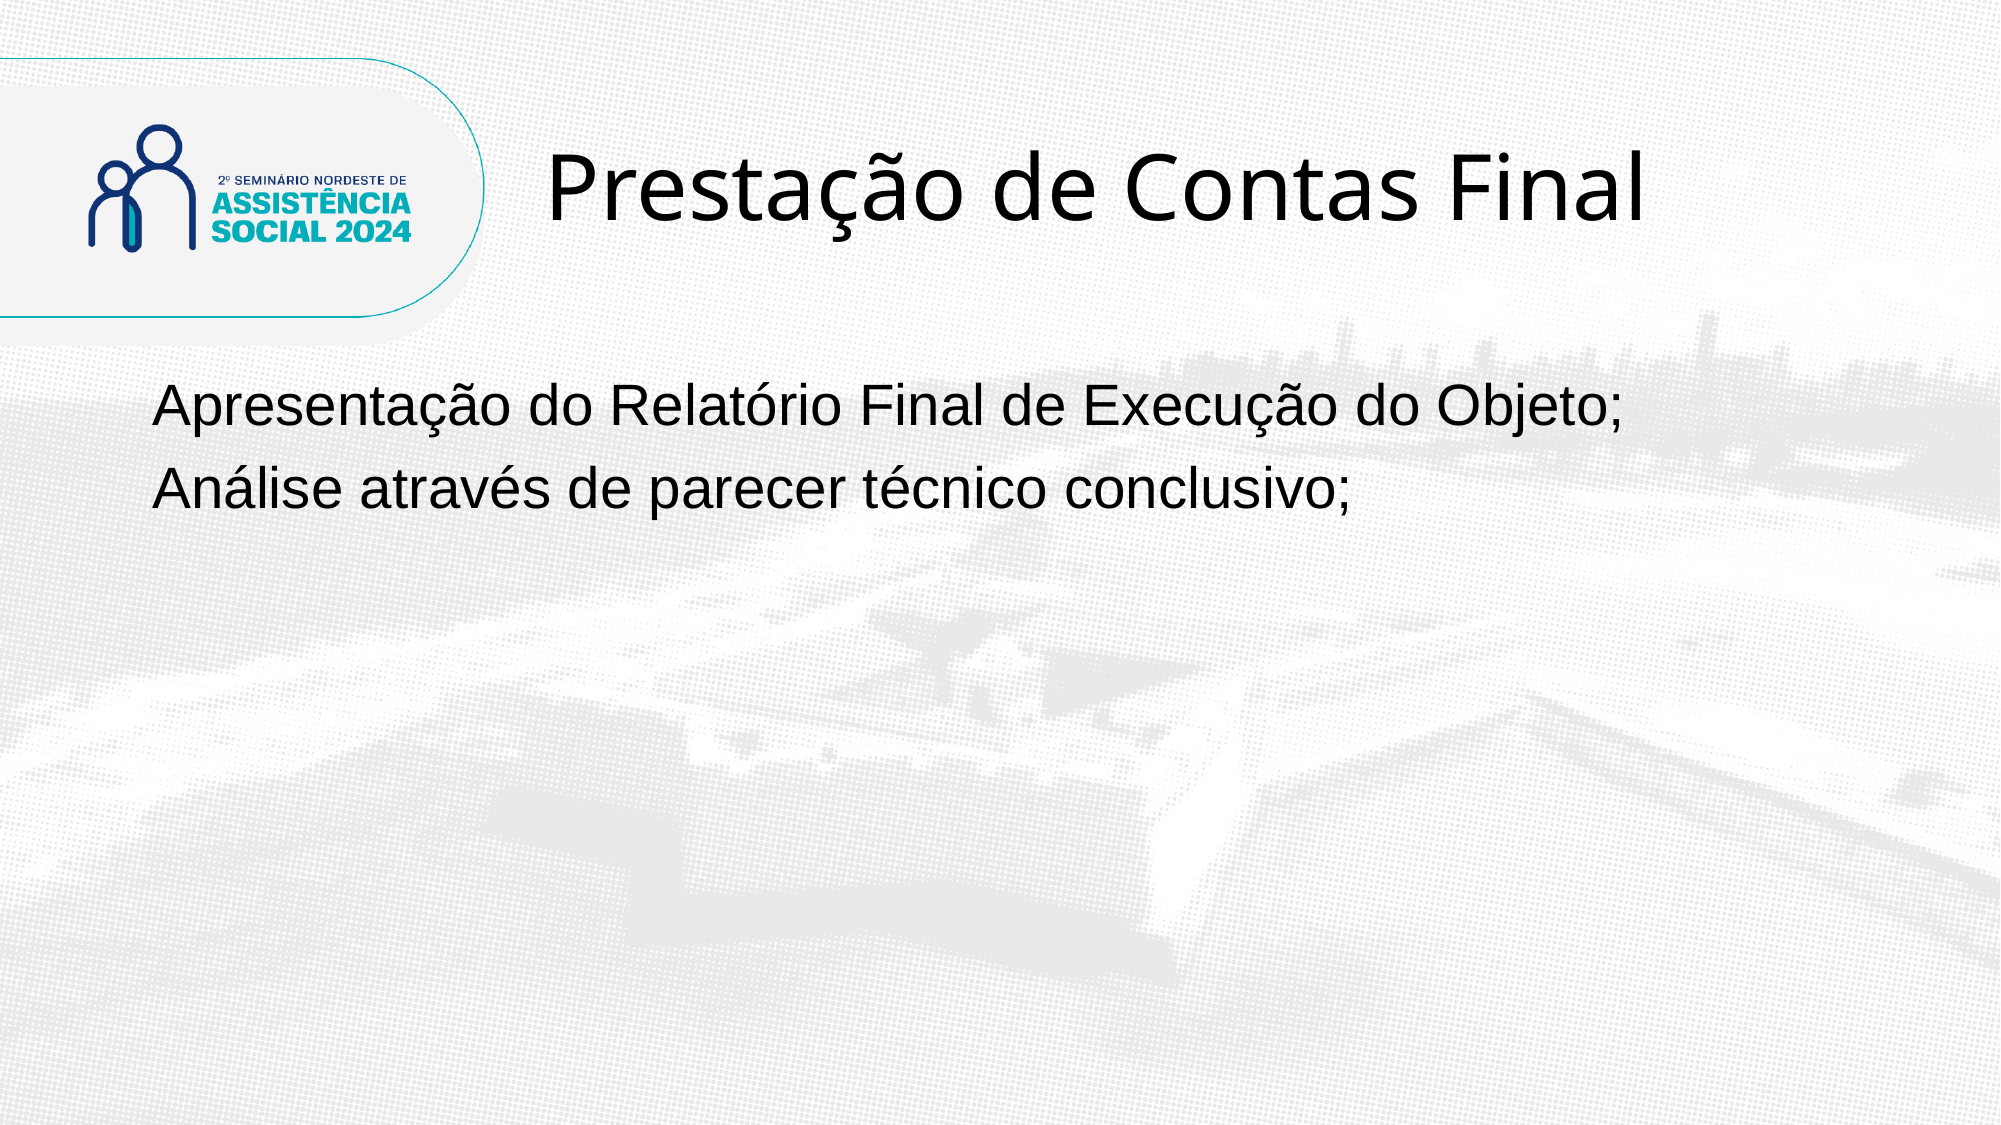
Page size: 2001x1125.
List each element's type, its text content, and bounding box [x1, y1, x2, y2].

title Prestação de Contas Final [529, 82, 1863, 300]
list Apresentação do Relatório Final de Execução do Objeto; Análise através de parecer técnico conclusivo; [137, 367, 1863, 1081]
picture [0, 0, 2001, 1125]
